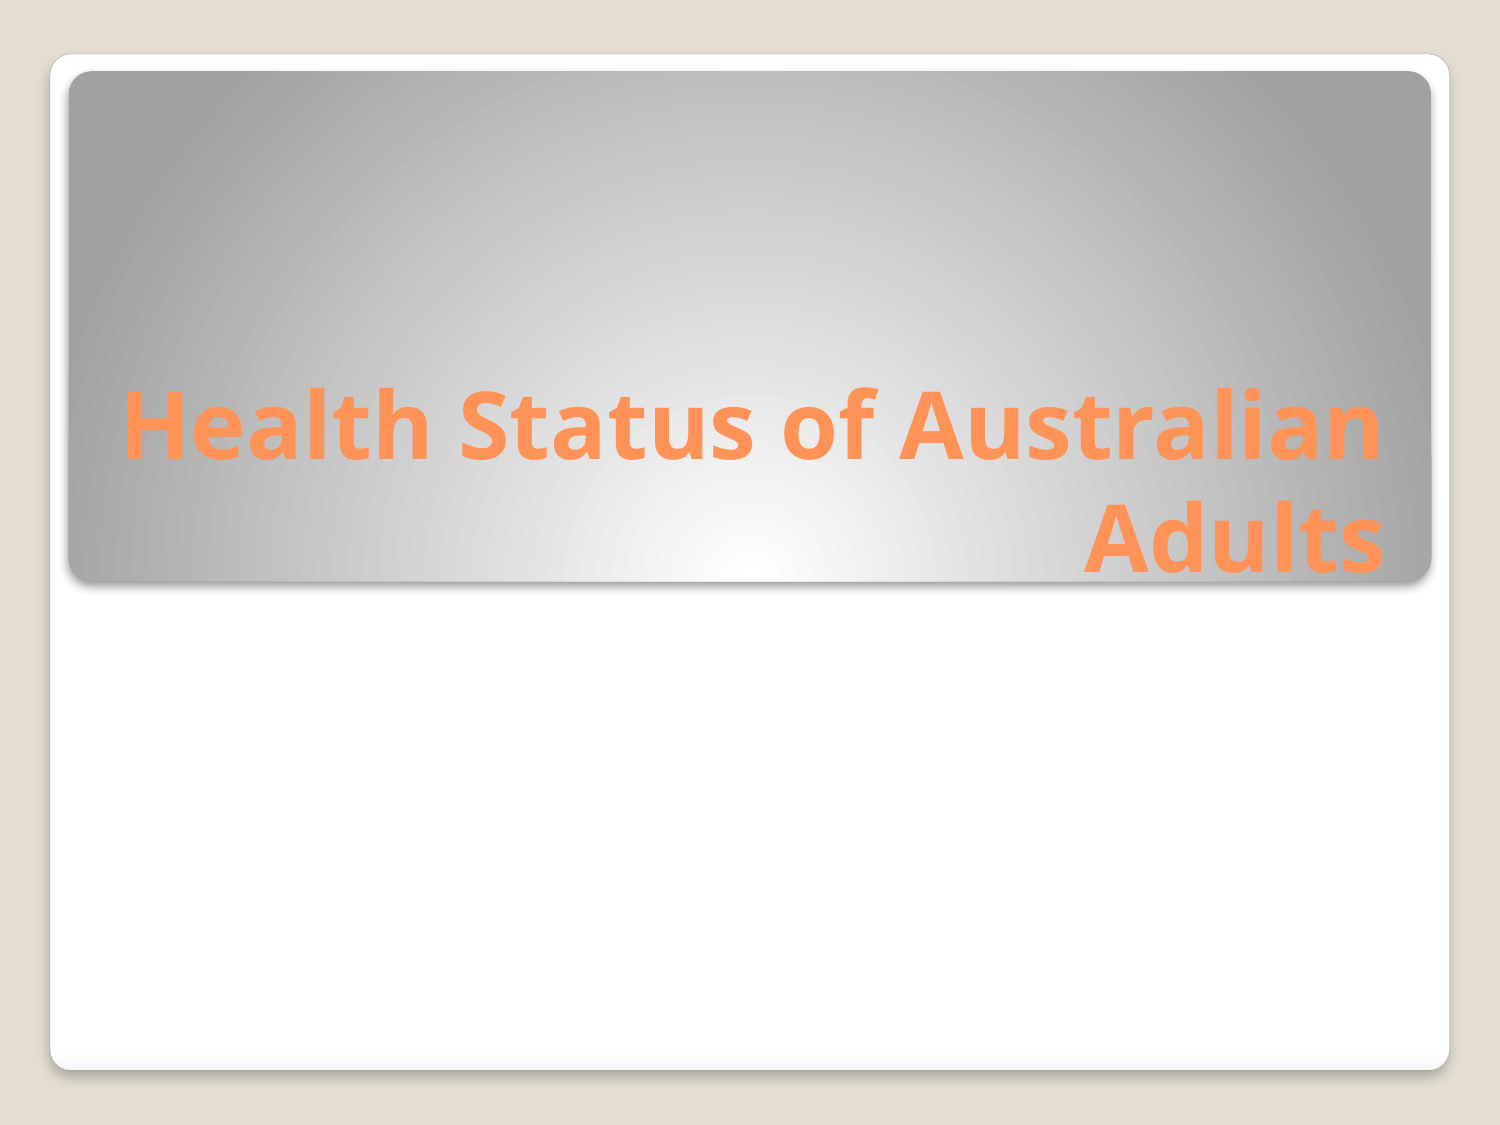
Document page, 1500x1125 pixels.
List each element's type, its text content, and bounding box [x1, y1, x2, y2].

title Health Status of Australian Adults [62, 298, 1394, 599]
